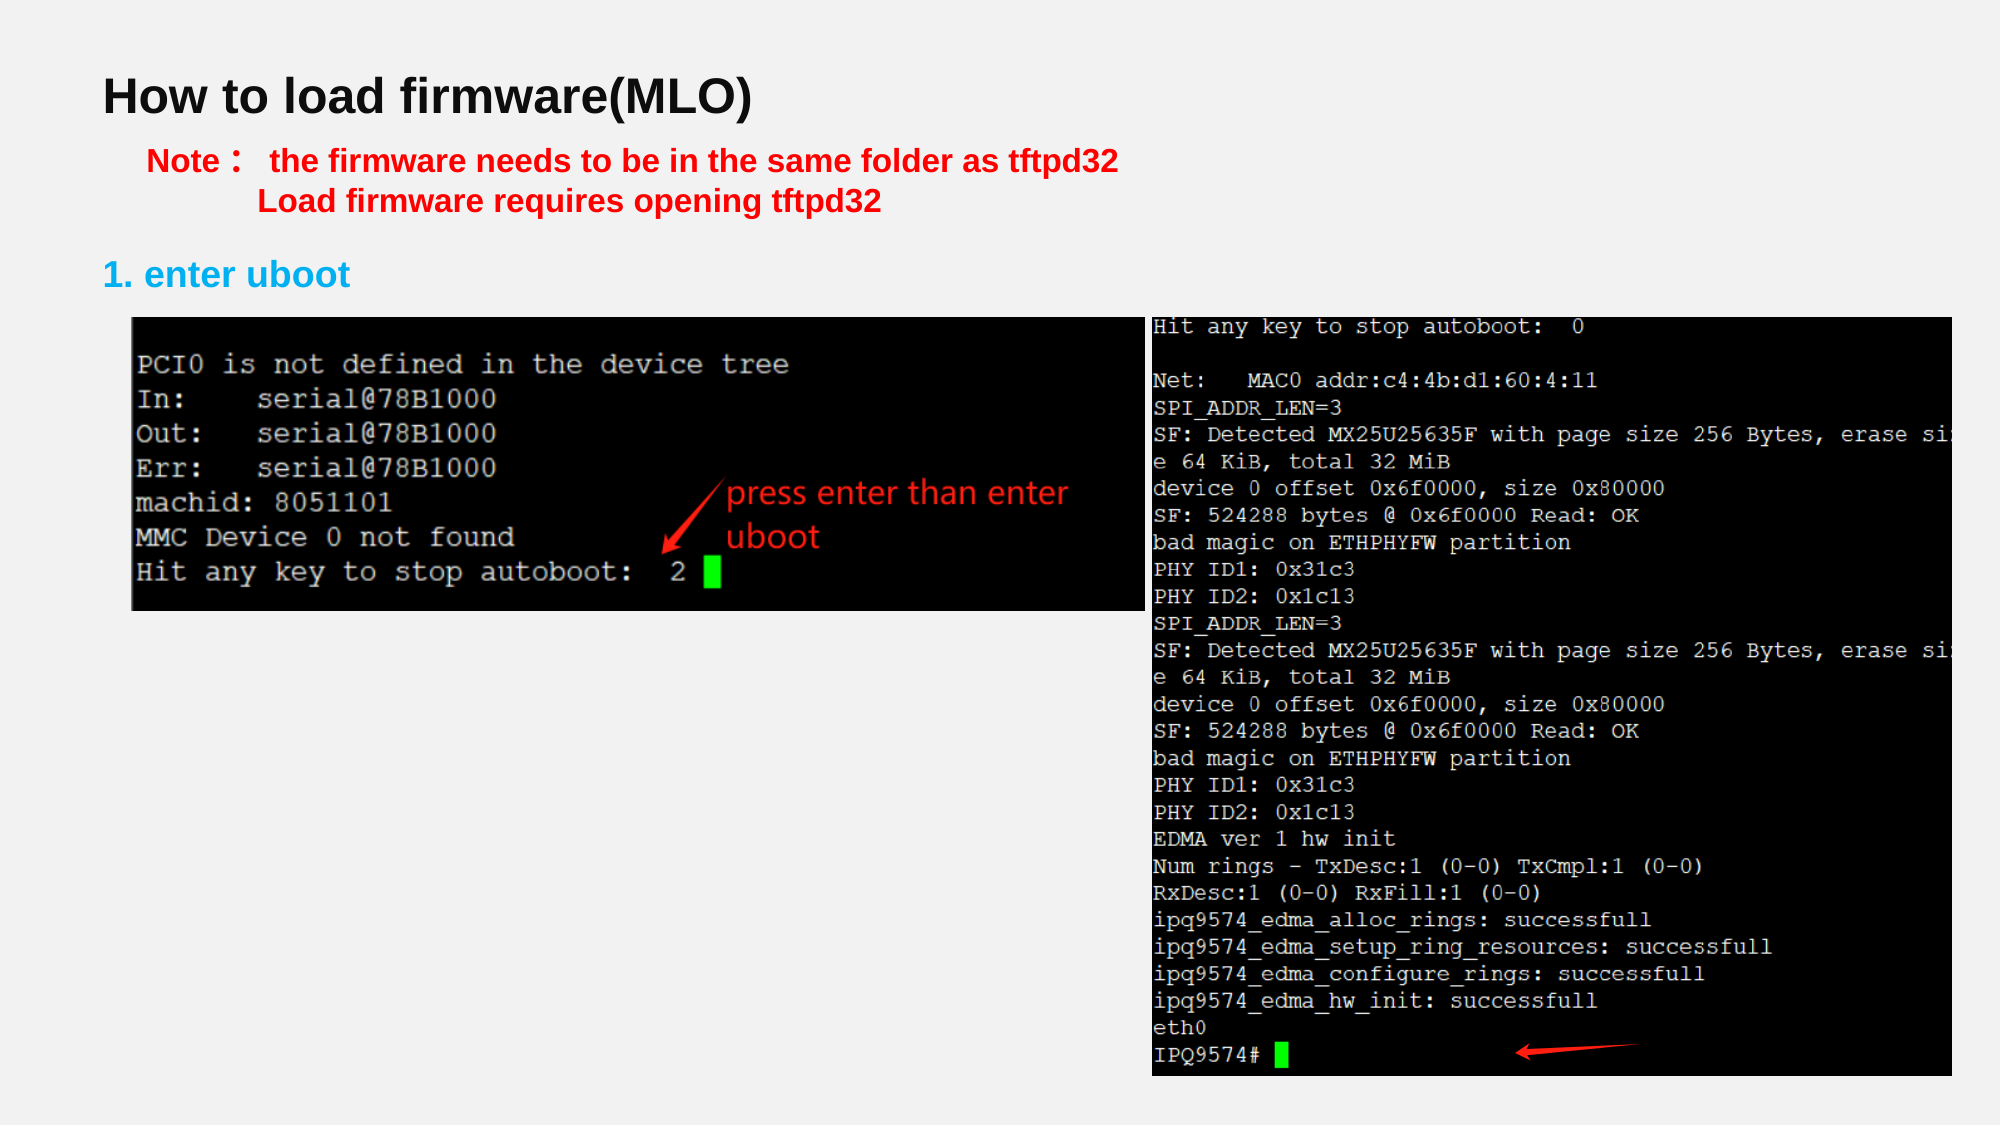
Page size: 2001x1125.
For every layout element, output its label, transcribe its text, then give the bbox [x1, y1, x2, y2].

text_box 1. enter uboot [87, 242, 755, 303]
picture [1152, 317, 1952, 1076]
picture [131, 317, 1145, 611]
text_box How to load firmware(MLO) [87, 56, 1116, 132]
text_box Note：the firmware needs to be in the same folder as tftpd32 Load firmware requires opening tftpd32 [131, 131, 1448, 227]
